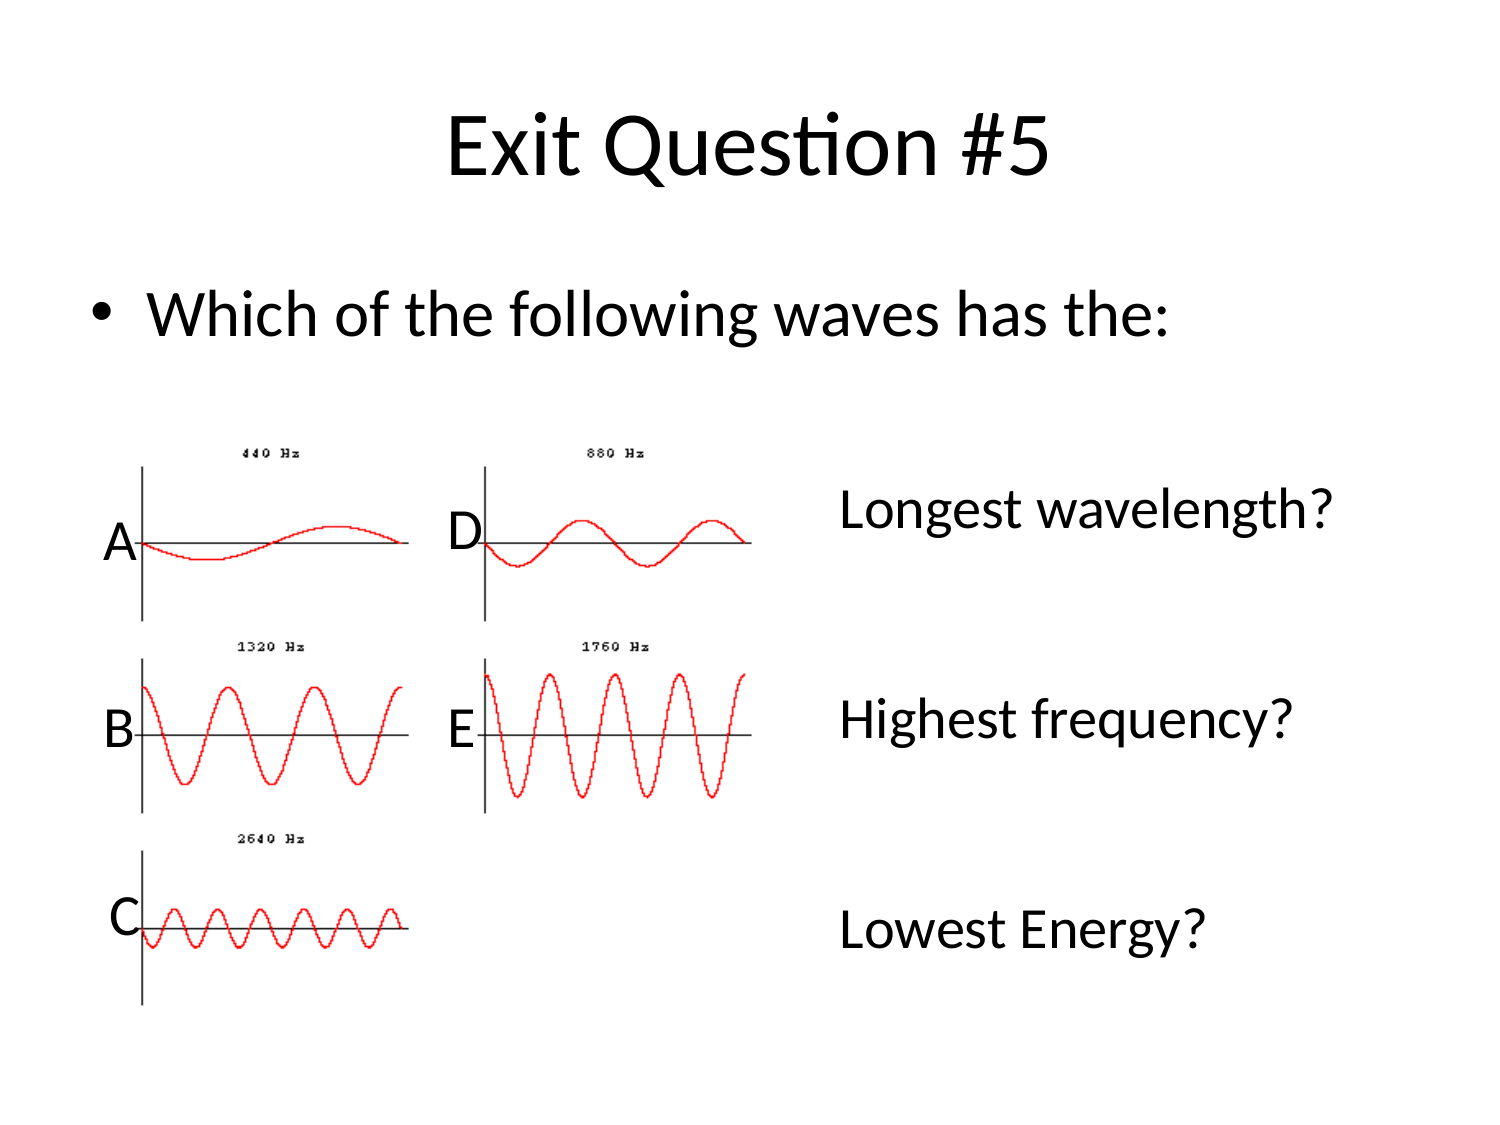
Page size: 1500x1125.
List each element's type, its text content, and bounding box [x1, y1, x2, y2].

list Which of the following waves has the: [75, 262, 1425, 413]
title Exit Question #5 [75, 45, 1425, 233]
text_box Longest wavelength? Highest frequency? Lowest Energy? [825, 462, 1400, 968]
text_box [88, 430, 788, 1019]
